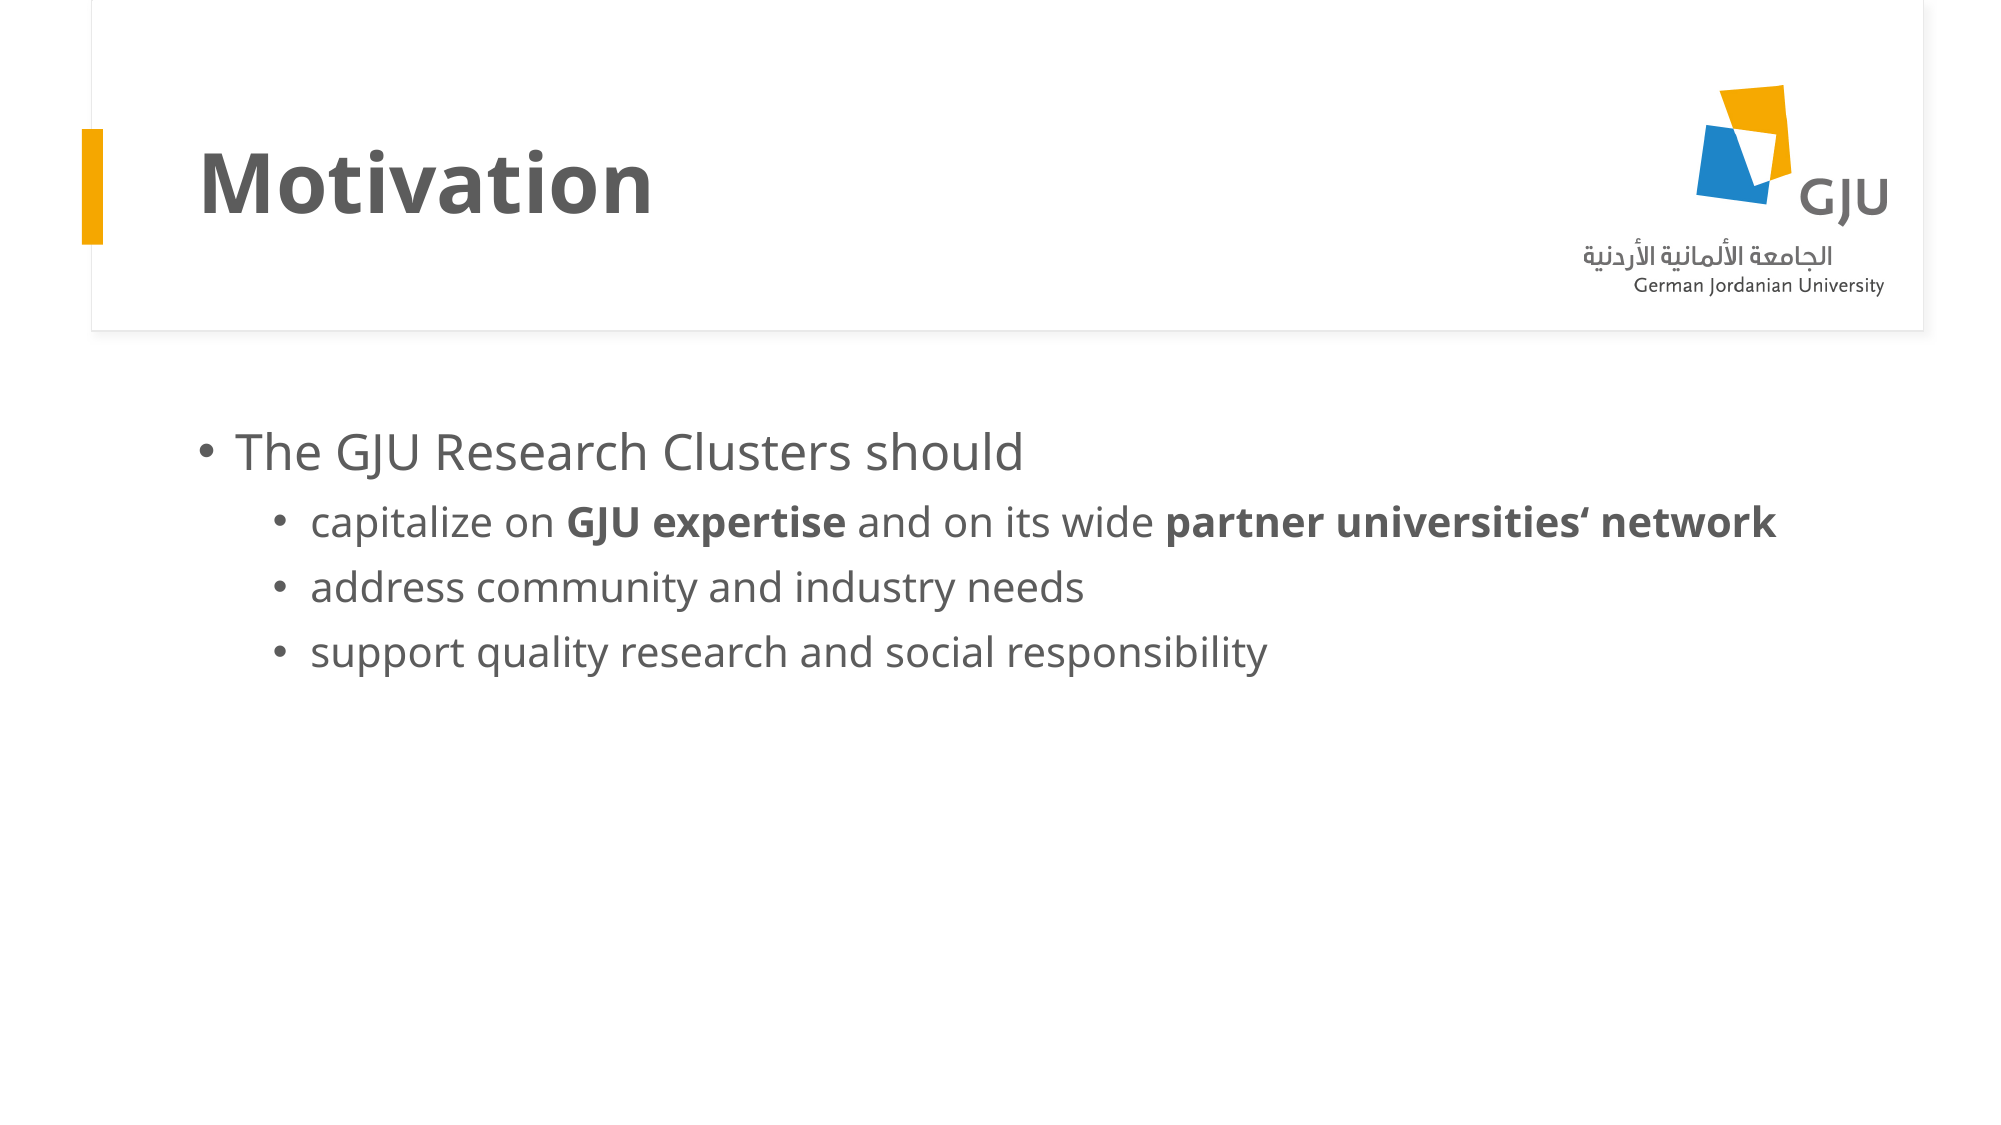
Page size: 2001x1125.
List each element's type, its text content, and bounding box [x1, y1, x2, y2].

list The GJU Research Clusters should capitalize on GJU expertise and on its wide partner universities‘ network address community and industry needs support quality research and social responsibility [183, 406, 1851, 1013]
title Motivation [183, 90, 1851, 284]
picture [1584, 85, 1887, 297]
